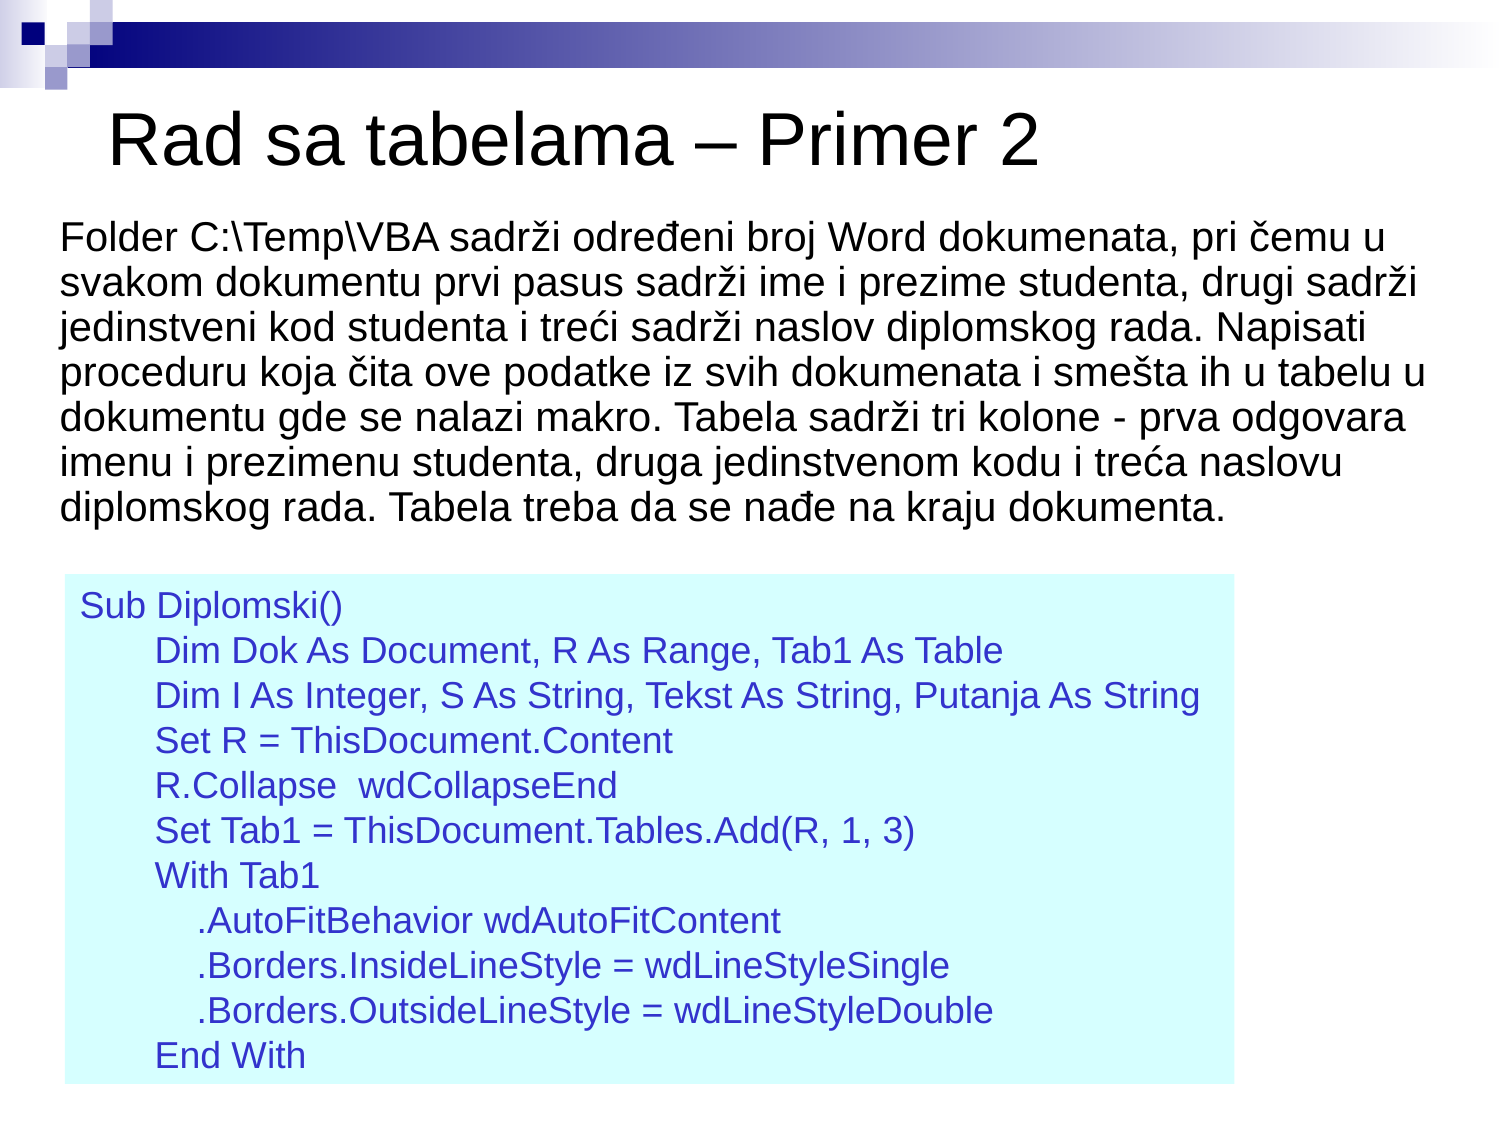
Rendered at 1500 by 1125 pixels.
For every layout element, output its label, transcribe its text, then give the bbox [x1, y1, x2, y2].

text_box Sub Diplomski() Dim Dok As Document, R As Range, Tab1 As Table Dim I As Integer, S As String, Tekst As String, Putanja As String Set R = ThisDocument.Content R.Collapse wdCollapseEnd Set Tab1 = ThisDocument.Tables.Add(R, 1, 3) With Tab1 .AutoFitBehavior wdAutoFitContent .Borders.InsideLineStyle = wdLineStyleSingle .Borders.OutsideLineStyle = wdLineStyleDouble End With [64, 574, 1235, 1084]
title Rad sa tabelama – Primer 2 [92, 75, 1069, 197]
text_box Folder C:\Temp\VBA sadrži određeni broj Word dokumenata, pri čemu u svakom dokumentu prvi pasus sadrži ime i prezime studenta, drugi sadrži jedinstveni kod studenta i treći sadrži naslov diplomskog rada. Napisati proceduru koja čita ove podatke iz svih dokumenata i smešta ih u tabelu u dokumentu gde se nalazi makro. Tabela sadrži tri kolone - prva odgovara imenu i prezimenu studenta, druga jedinstvenom kodu i treća naslovu diplomskog rada. Tabela treba da se nađe na kraju dokumenta. [44, 208, 1475, 539]
